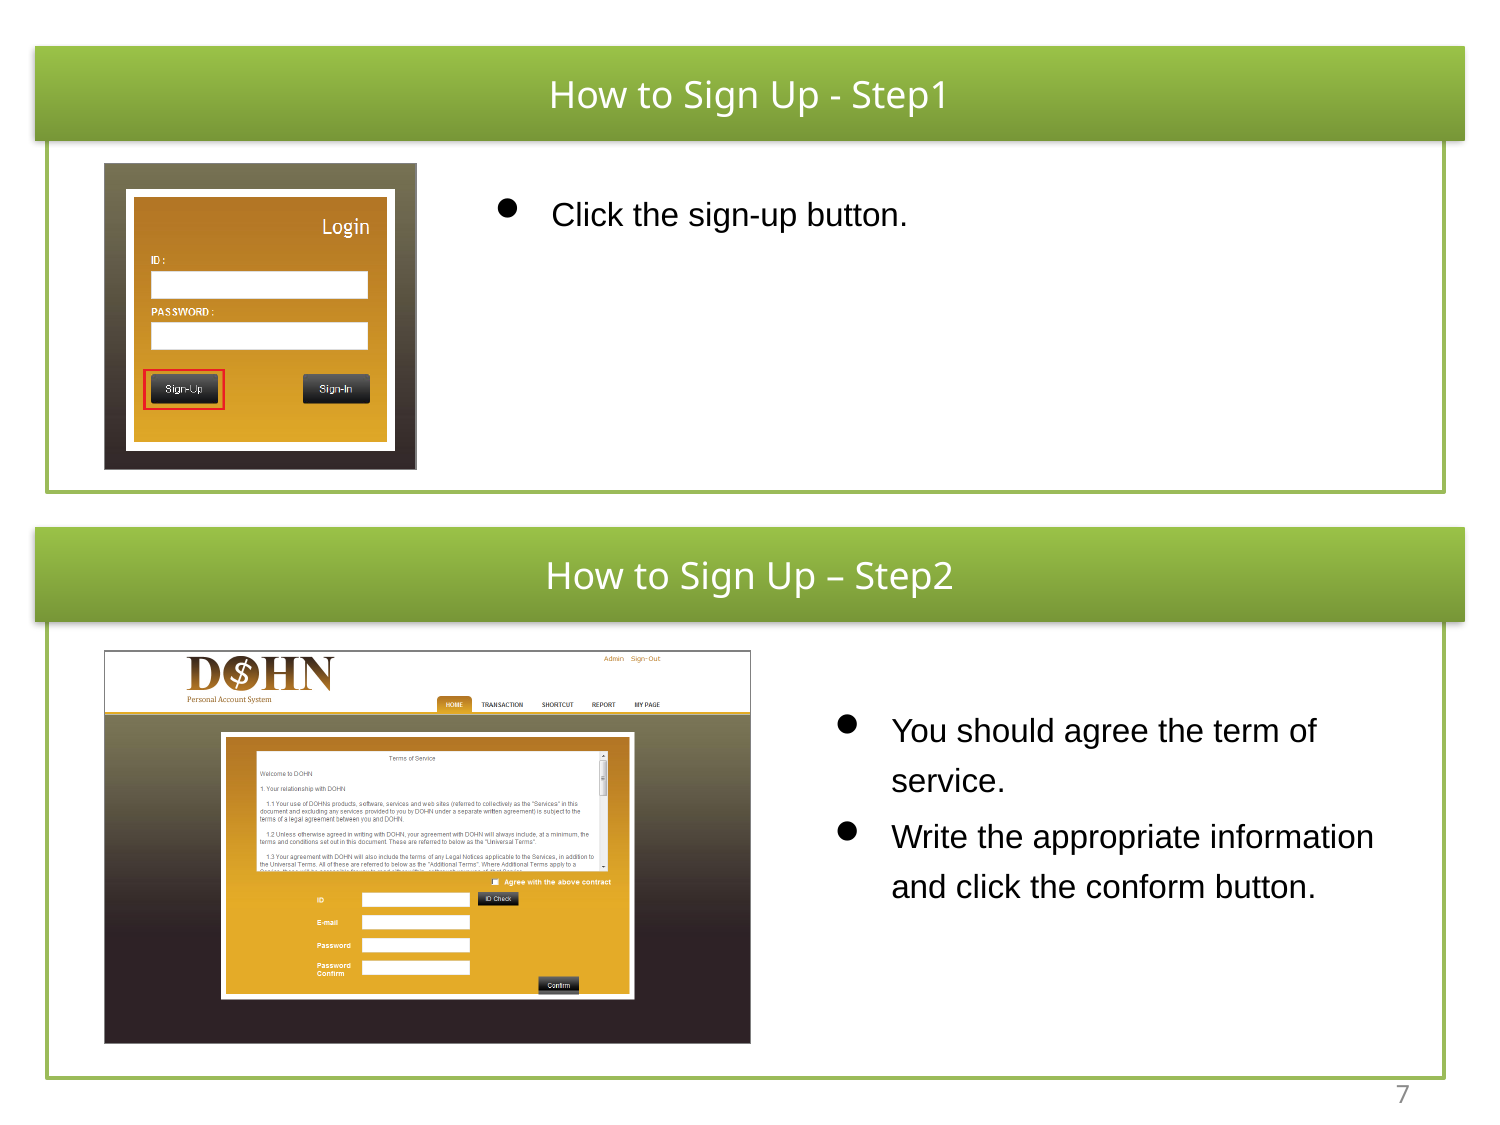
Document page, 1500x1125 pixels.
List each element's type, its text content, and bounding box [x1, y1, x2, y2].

text_box How to Sign Up – Step2 [35, 527, 1465, 622]
picture [105, 651, 751, 1044]
text_box Click the sign-up button. [480, 175, 1407, 270]
slide_number 7 [1074, 1080, 1425, 1125]
text_box You should agree the term of service. Write the appropriate information and click the conform button. [820, 691, 1418, 1032]
picture [105, 163, 416, 469]
text_box How to Sign Up - Step1 [35, 46, 1465, 141]
text_box [45, 631, 1446, 1080]
text_box [45, 149, 1446, 494]
